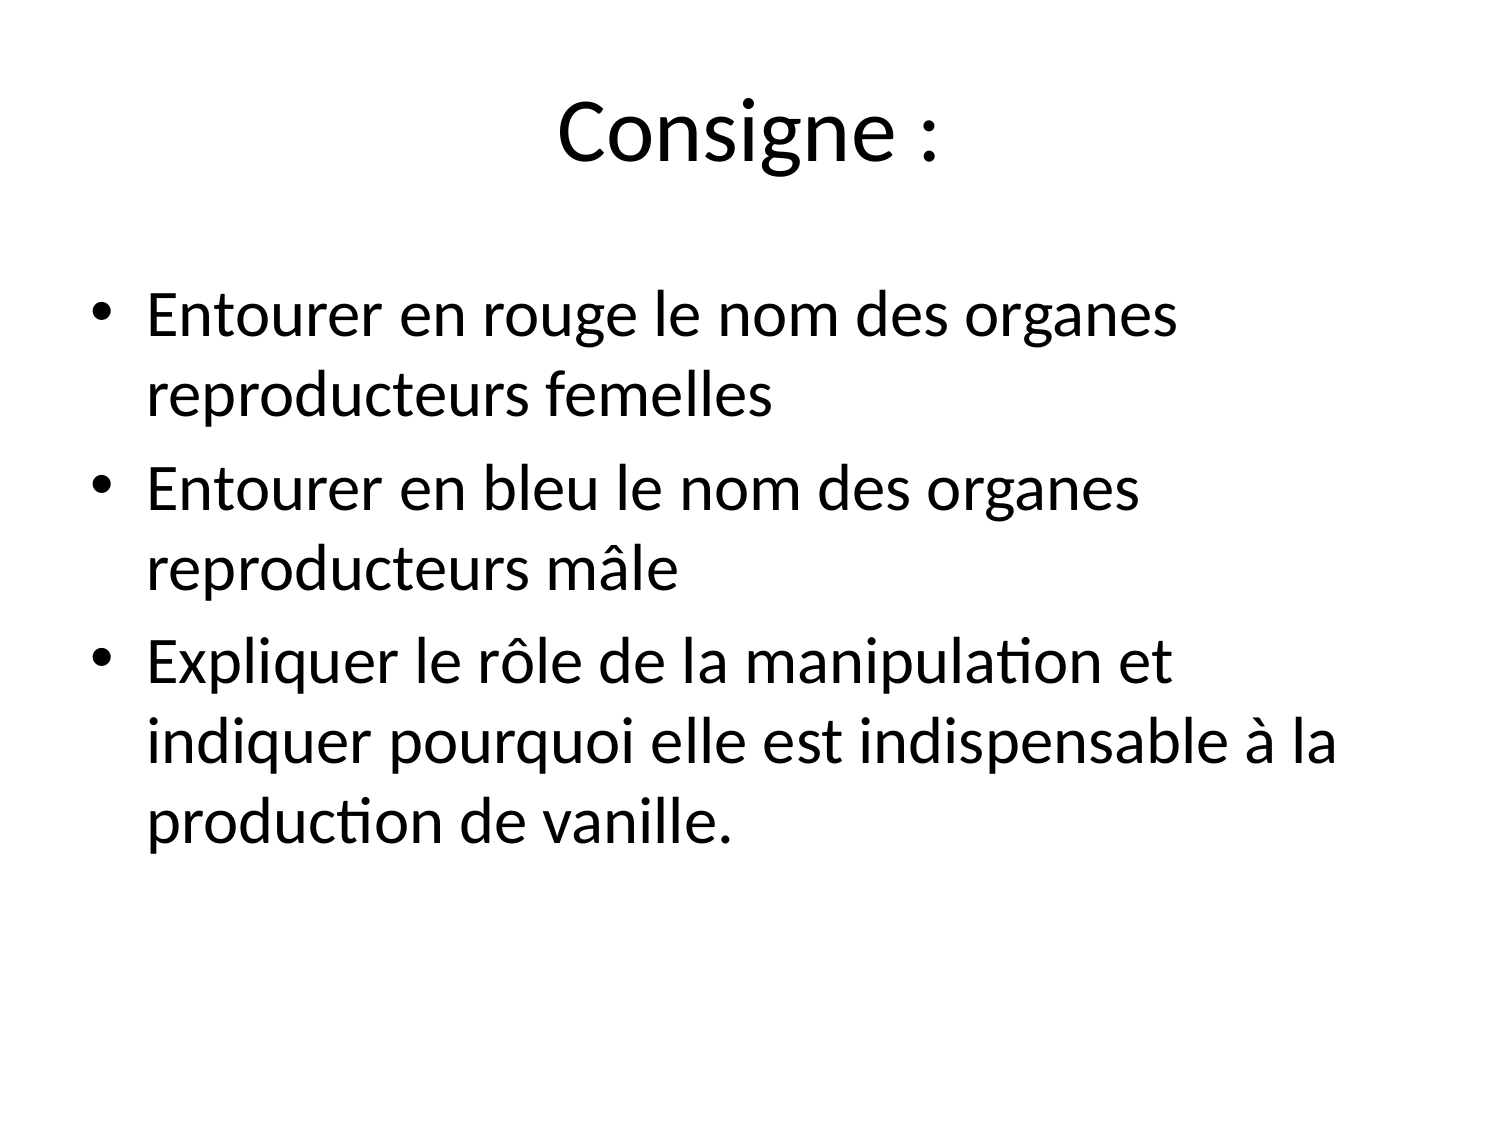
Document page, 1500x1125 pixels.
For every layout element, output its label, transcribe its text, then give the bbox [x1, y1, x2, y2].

list Entourer en rouge le nom des organes reproducteurs femelles Entourer en bleu le nom des organes reproducteurs mâle Expliquer le rôle de la manipulation et indiquer pourquoi elle est indispensable à la production de vanille. [75, 262, 1425, 1005]
title Consigne : [75, 45, 1425, 233]
